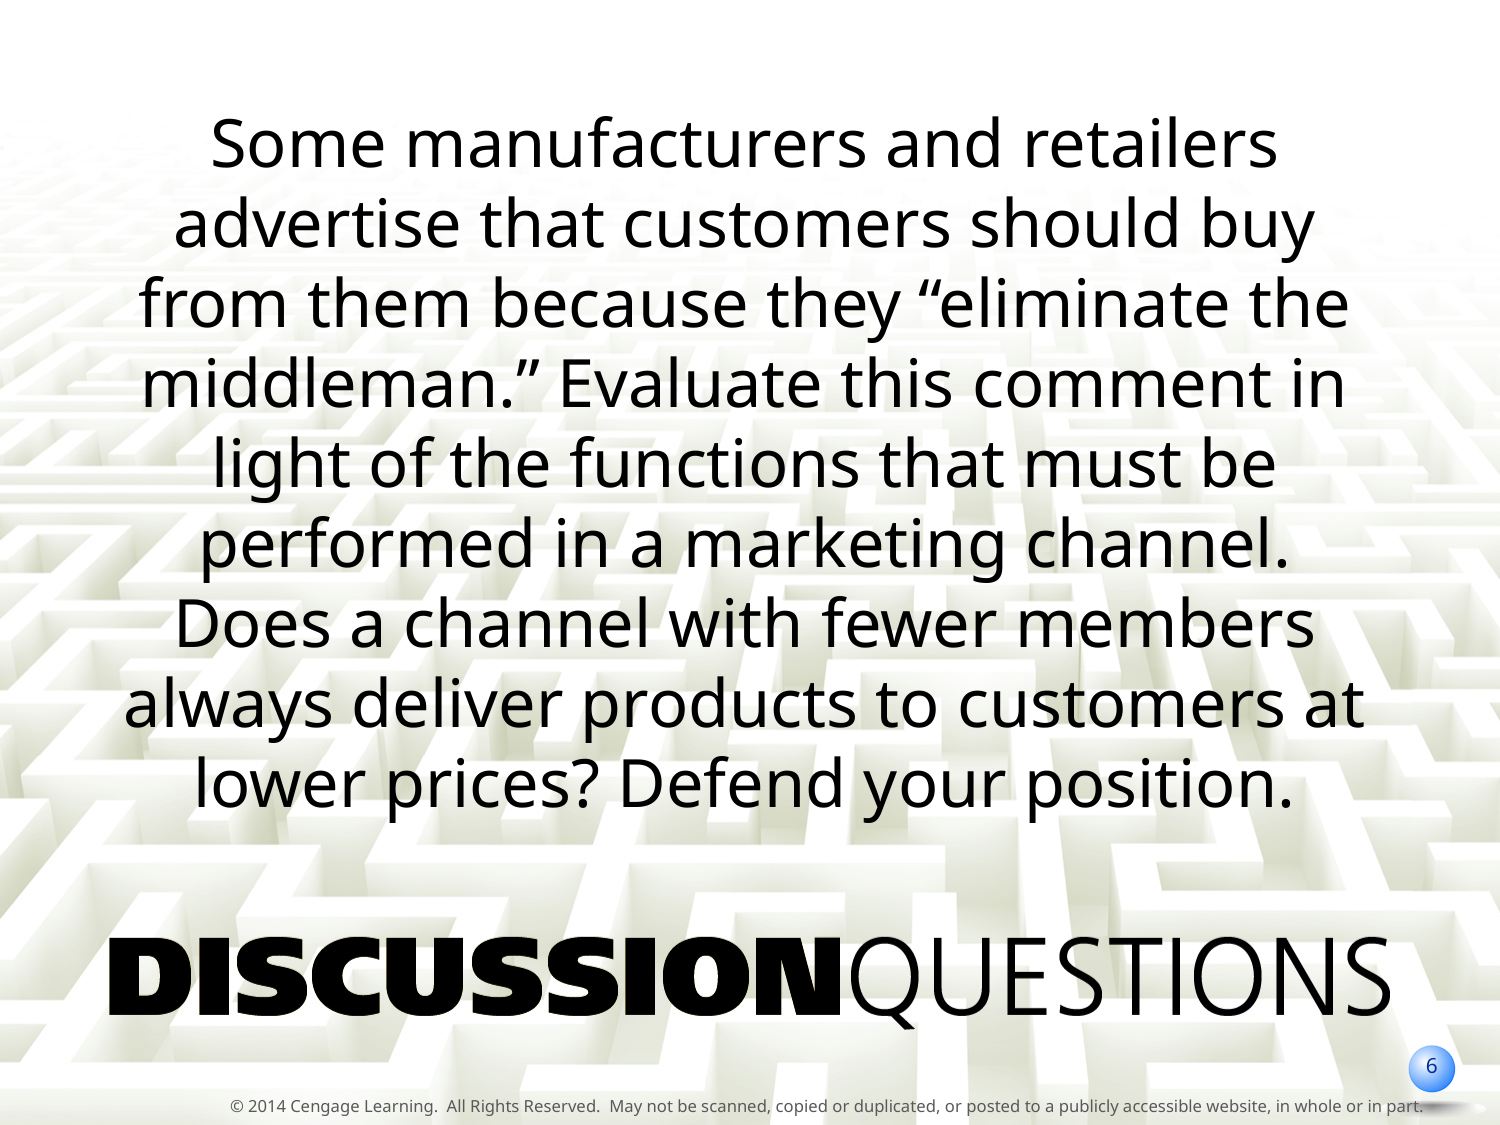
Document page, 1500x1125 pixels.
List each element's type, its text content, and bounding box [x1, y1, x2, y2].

slide_number 6 [1386, 1037, 1478, 1097]
list Some manufacturers and retailers advertise that customers should buy from them because they “eliminate the middleman.” Evaluate this comment in light of the functions that must be performed in a marketing channel. Does a channel with fewer members always deliver products to customers at lower prices? Defend your position. [104, 82, 1387, 839]
picture [0, 0, 1500, 1125]
